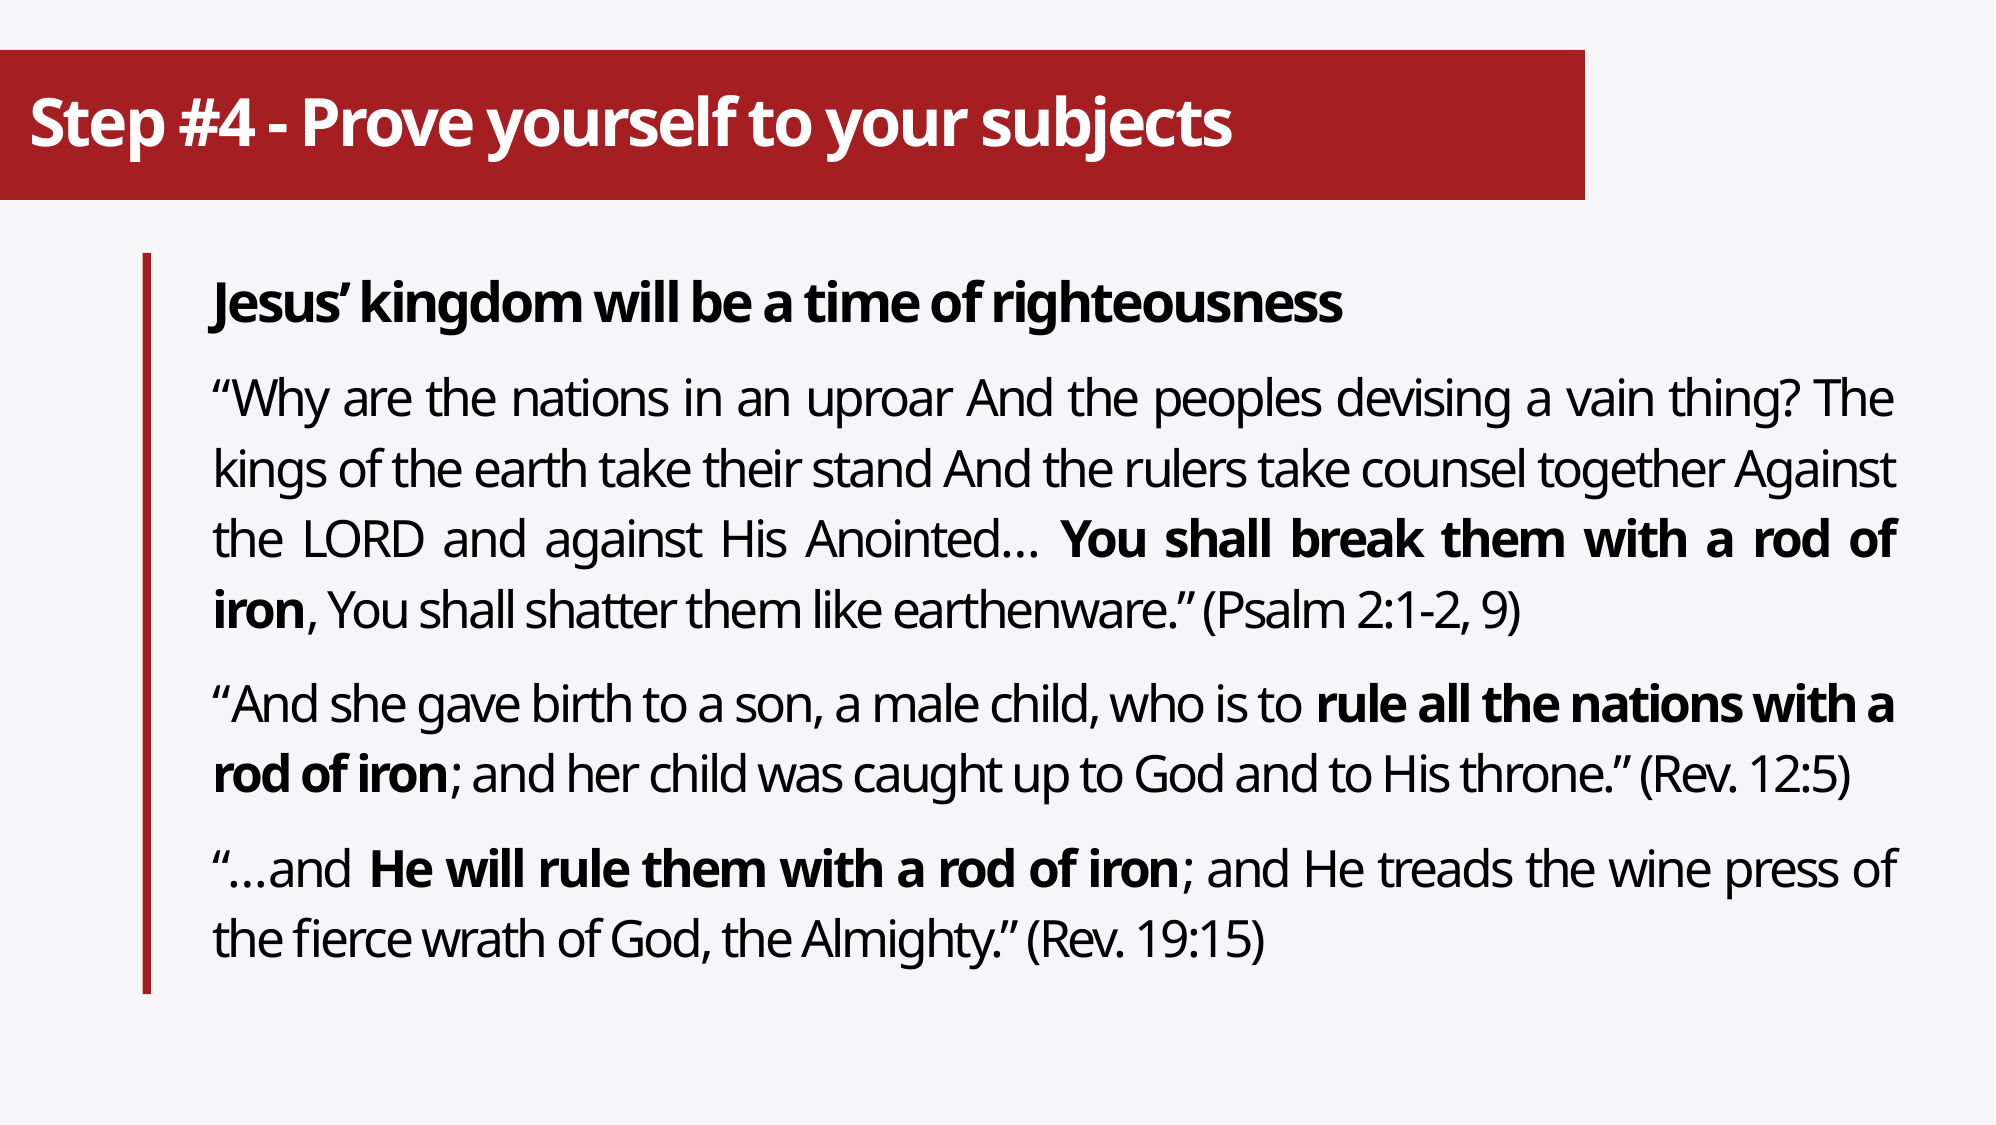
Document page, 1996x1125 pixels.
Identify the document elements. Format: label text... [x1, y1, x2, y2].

title Step #4 - Prove yourself to your subjects [14, 62, 1810, 188]
subtitle Jesus’ kingdom will be a time of righteousness “Why are the nations in an uproar And the peoples devising a vain thing? The kings of the earth take their stand And the rulers take counsel together Against the LORD and against His Anointed… You shall break them with a rod of iron, You shall shatter them like earthenware.” (Psalm 2:1-2, 9) “And she gave birth to a son, a male child, who is to rule all the nations with a rod of iron; and her child was caught up to God and to His throne.” (Rev. 12:5) “…and He will rule them with a rod of iron; and He treads the wine press of the fierce wrath of God, the Almighty.” (Rev. 19:15) [197, 249, 1910, 1000]
